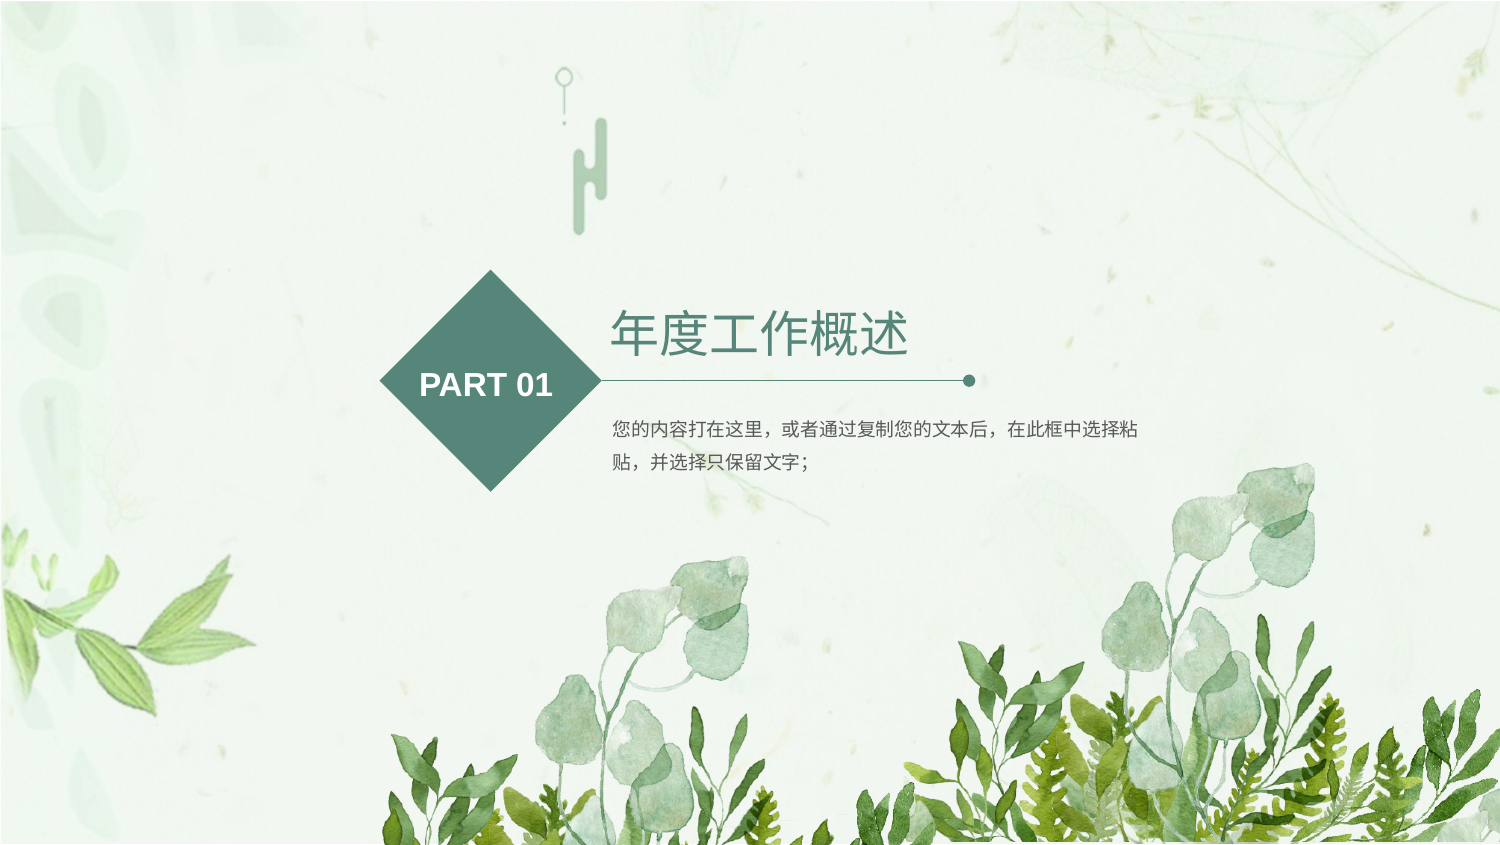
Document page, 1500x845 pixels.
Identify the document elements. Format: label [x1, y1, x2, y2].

picture [2, 0, 1500, 845]
text_box [379, 269, 602, 492]
